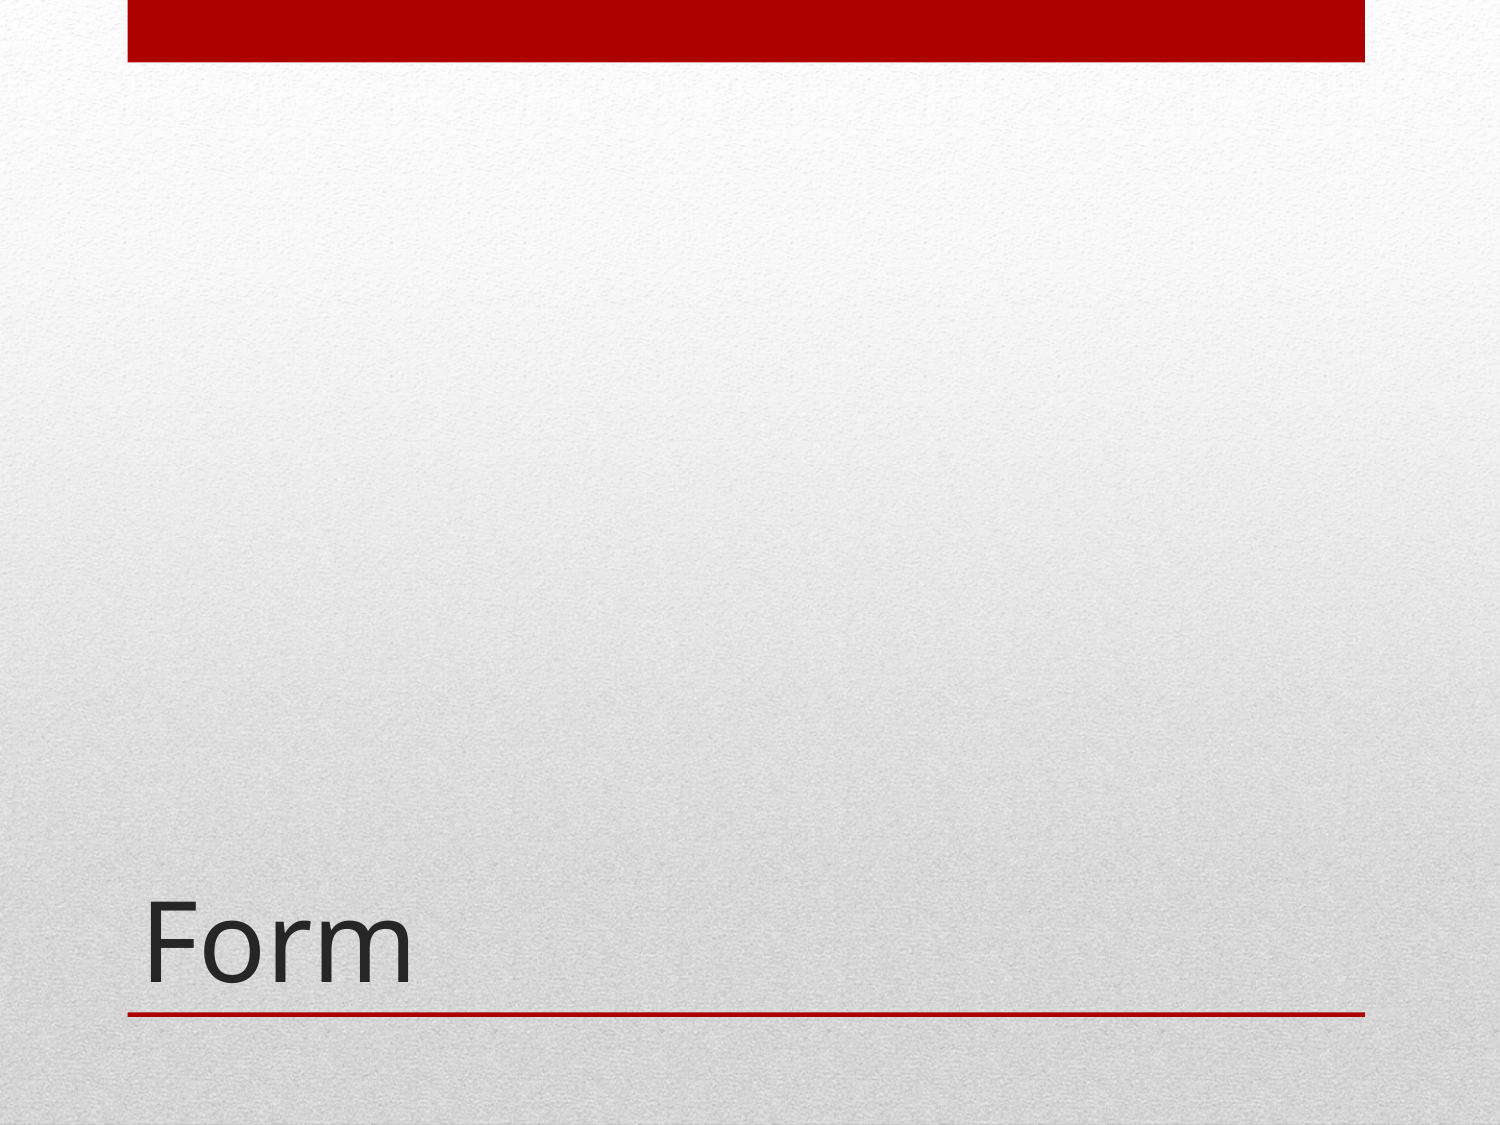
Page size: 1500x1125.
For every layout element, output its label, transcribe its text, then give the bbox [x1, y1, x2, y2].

title Form [125, 750, 1238, 1013]
